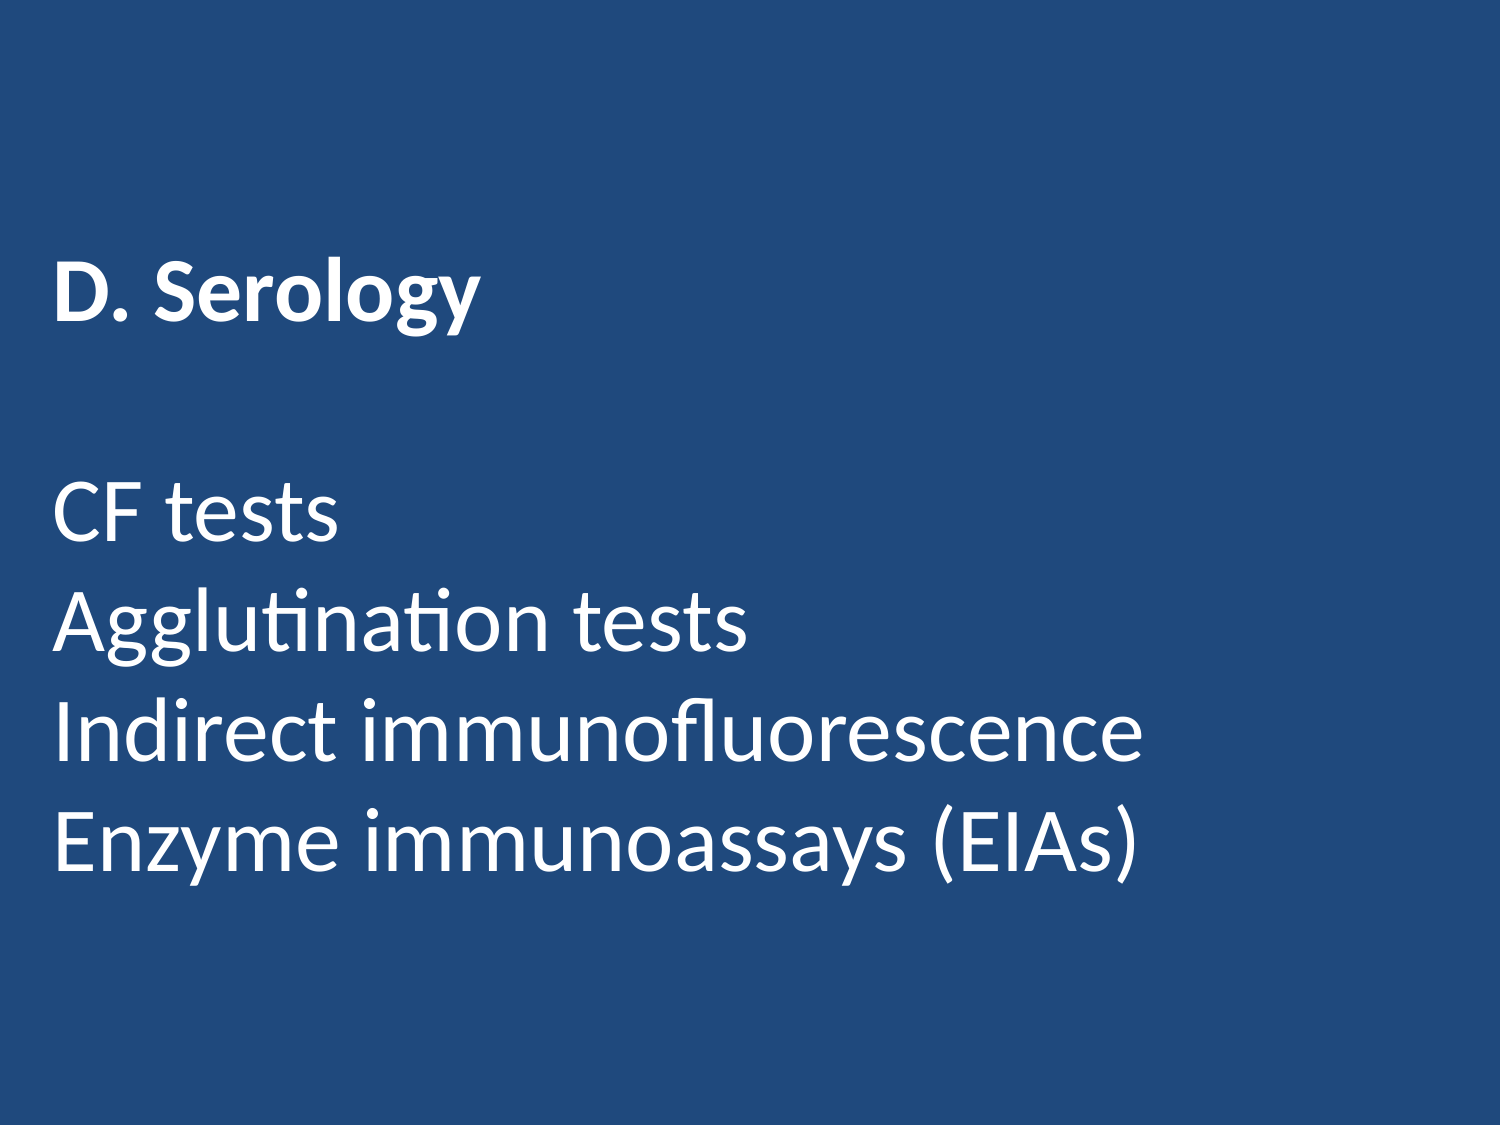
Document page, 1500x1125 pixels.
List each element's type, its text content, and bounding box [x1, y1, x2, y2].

title D. Serology CF tests Agglutination tests Indirect immunofluorescence Enzyme immunoassays (EIAs) [37, 45, 1463, 1075]
